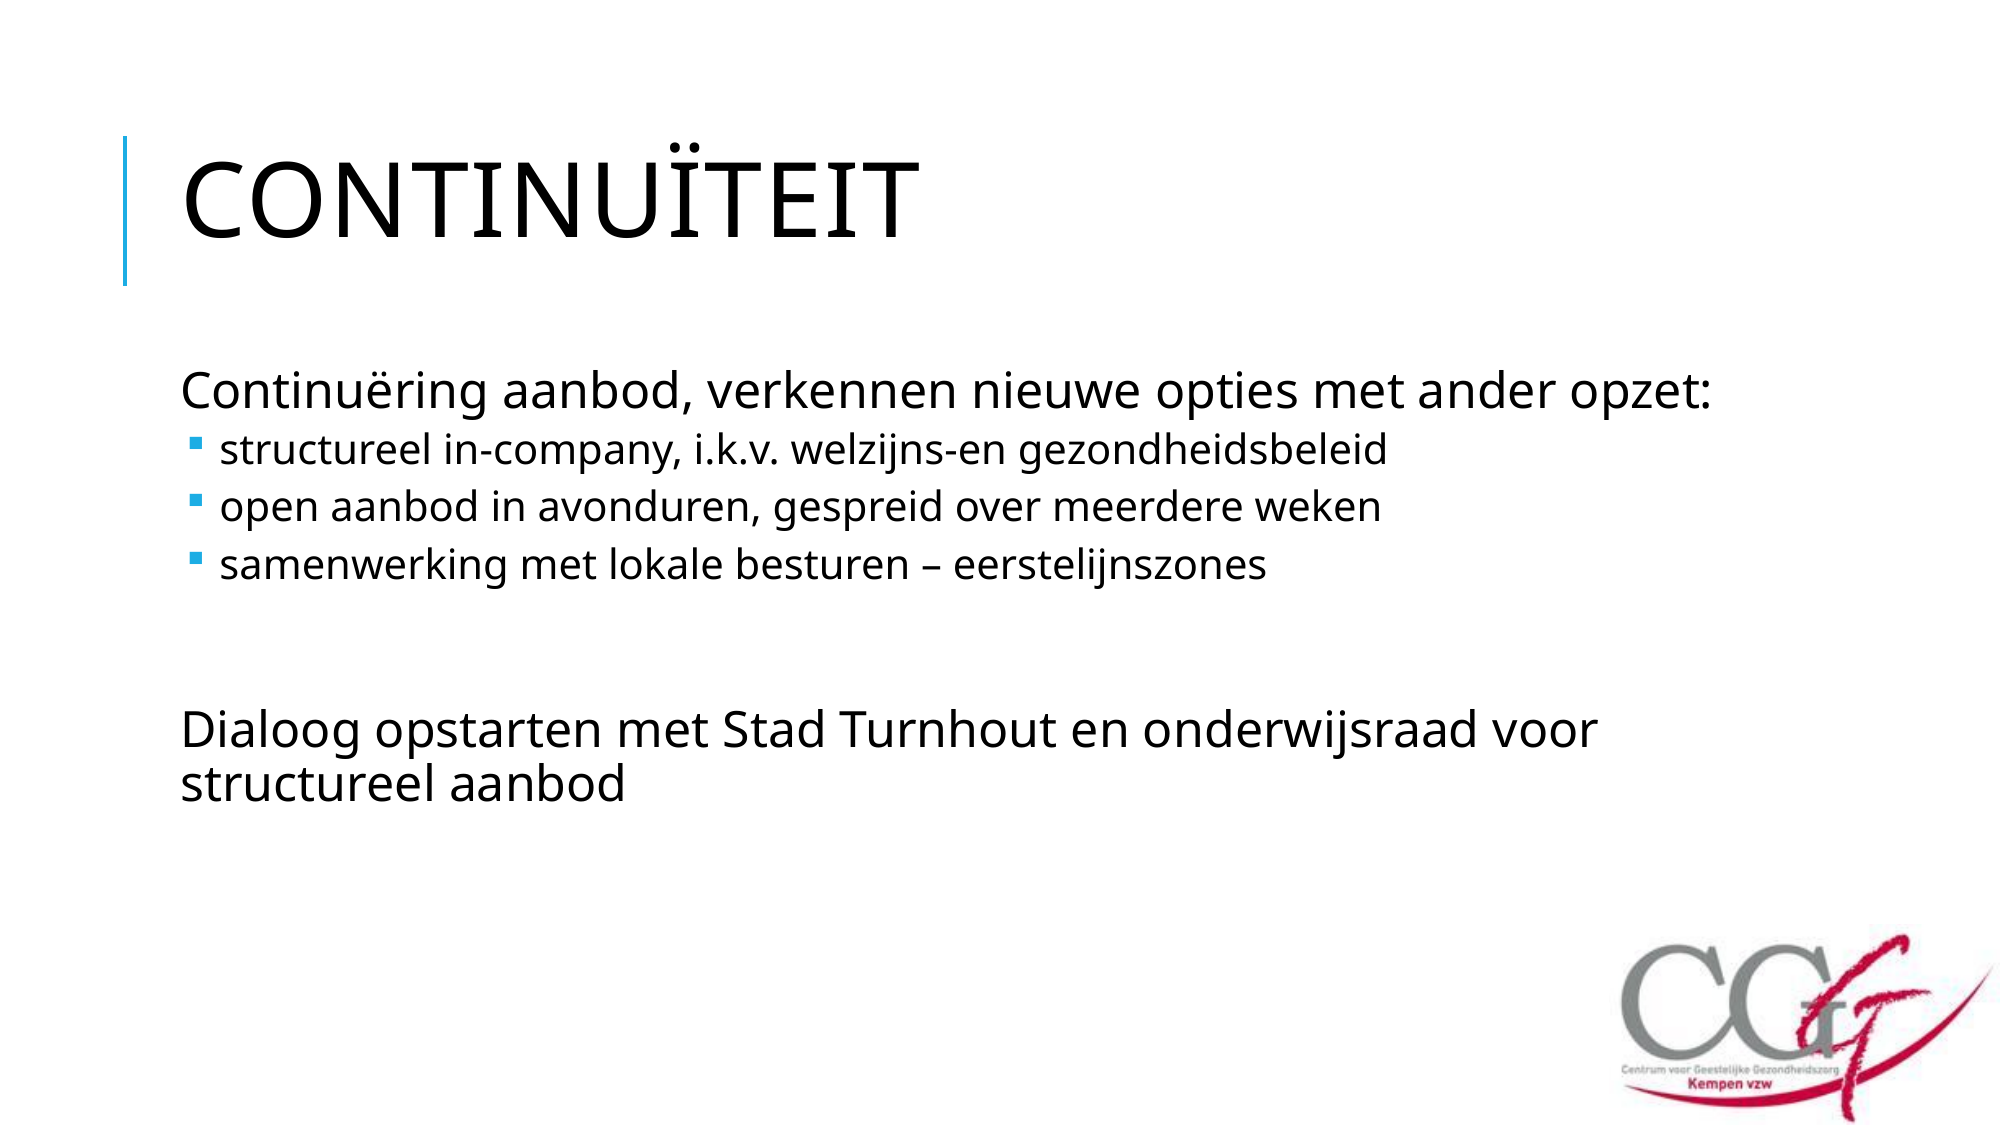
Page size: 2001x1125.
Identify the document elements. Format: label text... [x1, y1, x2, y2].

title Continuïteit [165, 84, 1761, 331]
list Continuëring aanbod, verkennen nieuwe opties met ander opzet: structureel in-company, i.k.v. welzijns-en gezondheidsbeleid open aanbod in avonduren, gespreid over meerdere weken samenwerking met lokale besturen – eerstelijnszones Dialoog opstarten met Stad Turnhout en onderwijsraad voor structureel aanbod [157, 358, 1798, 1005]
picture [1609, 924, 2000, 1125]
